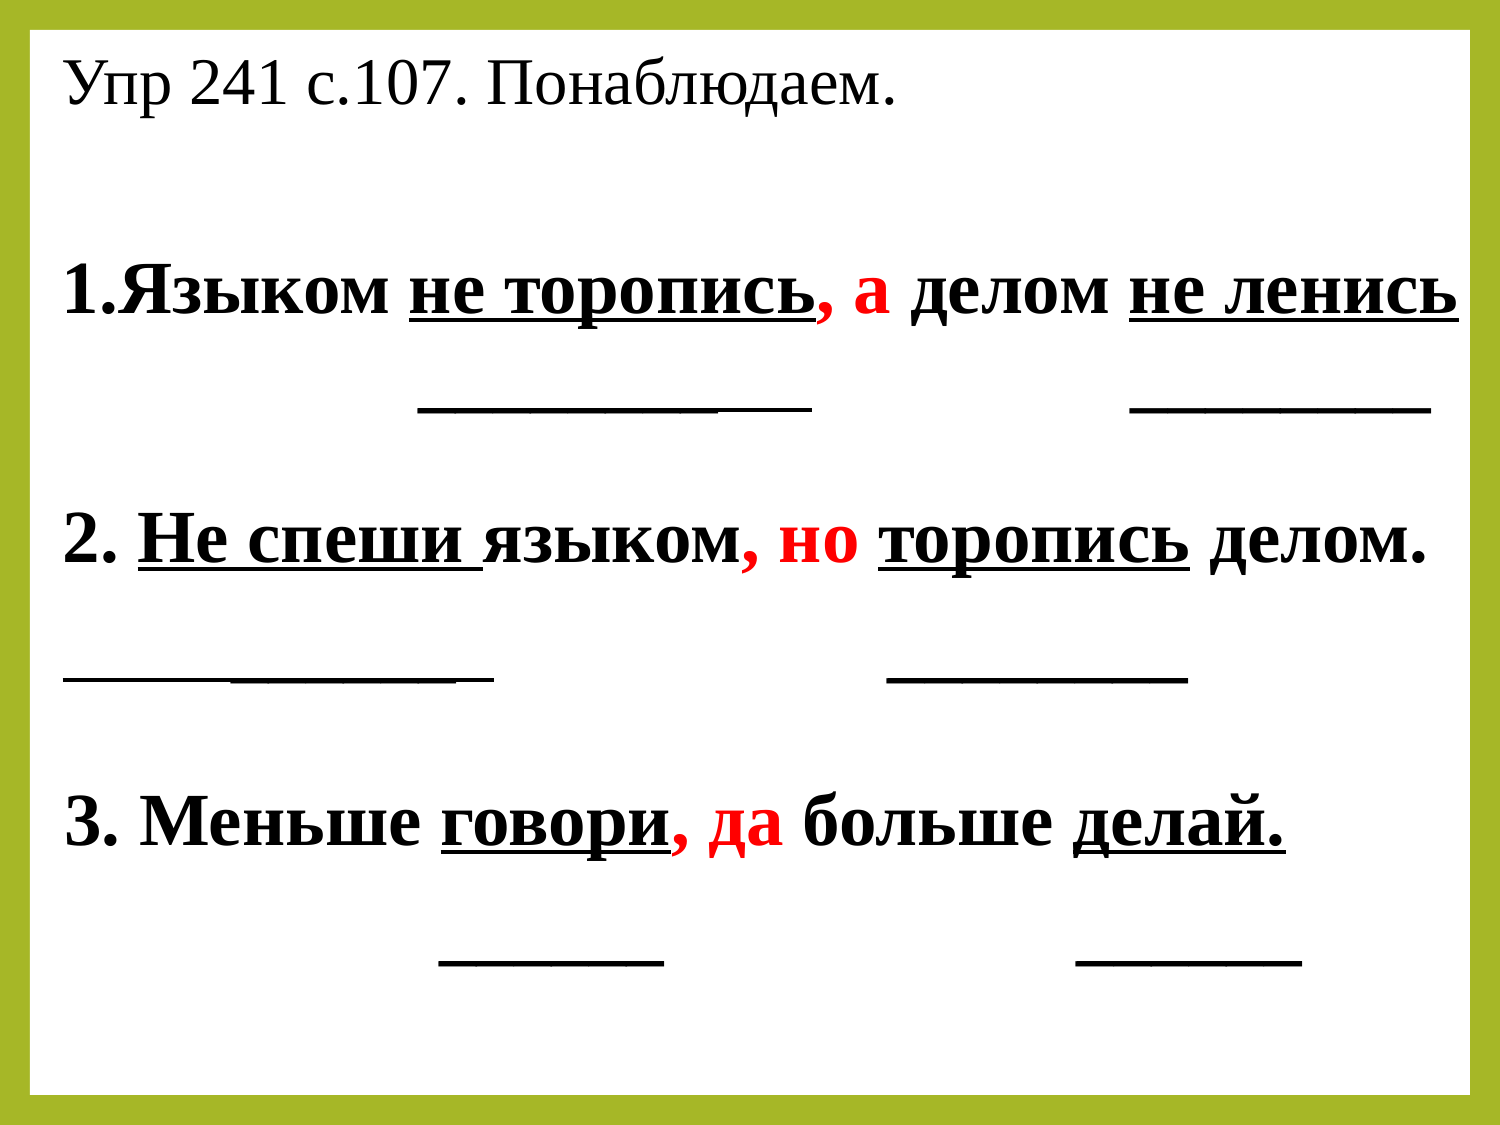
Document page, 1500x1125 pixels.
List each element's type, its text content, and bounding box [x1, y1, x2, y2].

text_box Упр 241 с.107. Понаблюдаем. [47, 30, 1471, 126]
text_box 1.Языком не торопись, а делом не ленись ________ ________ [47, 231, 1483, 427]
text_box 3. Меньше говори, да больше делай. ______ ______ [49, 763, 1500, 979]
text_box 2. Не спеши языком, но торопись делом. ______ ________ [47, 480, 1500, 747]
